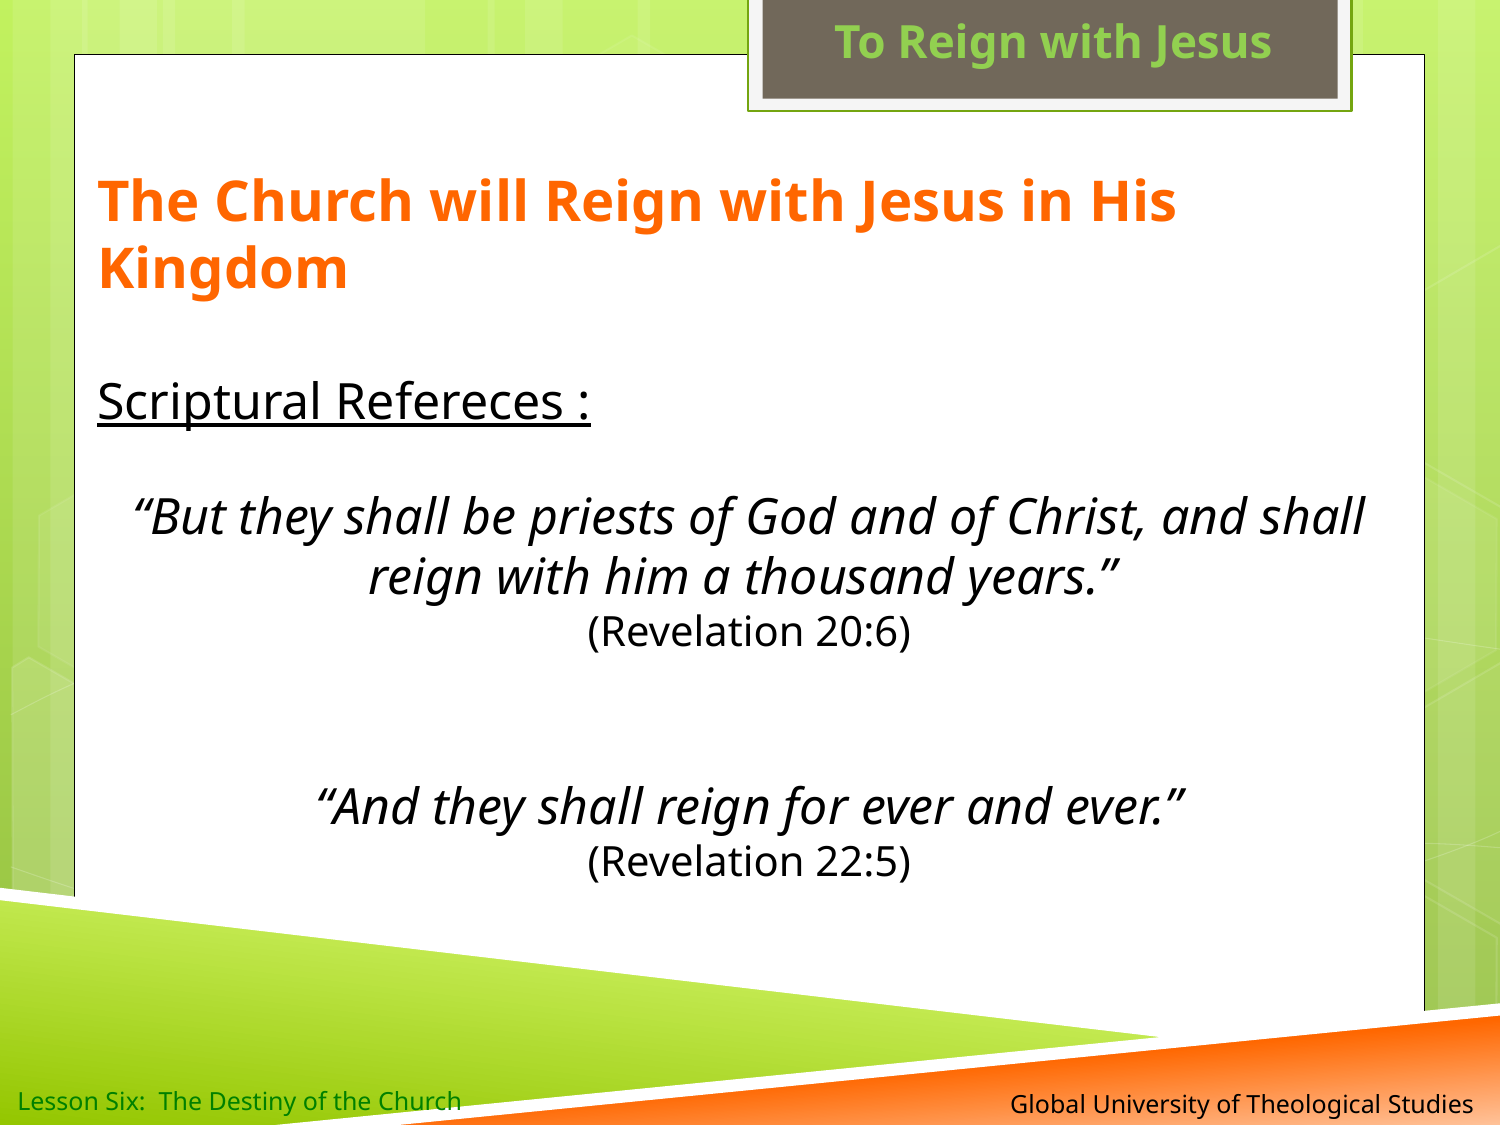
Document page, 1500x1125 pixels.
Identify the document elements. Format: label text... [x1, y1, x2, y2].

text_box To Reign with Jesus [768, 5, 1339, 76]
text_box Lesson Six: The Destiny of the Church [9, 1083, 513, 1118]
text_box The Church will Reign with Jesus in His Kingdom Scriptural Refereces : “But they shall be priests of God and of Christ, and shall reign with him a thousand years.” (Revelation 20:6) “And they shall reign for ever and ever.” (Revelation 22:5) [82, 157, 1417, 1003]
text_box Global University of Theological Studies [996, 1073, 1500, 1117]
